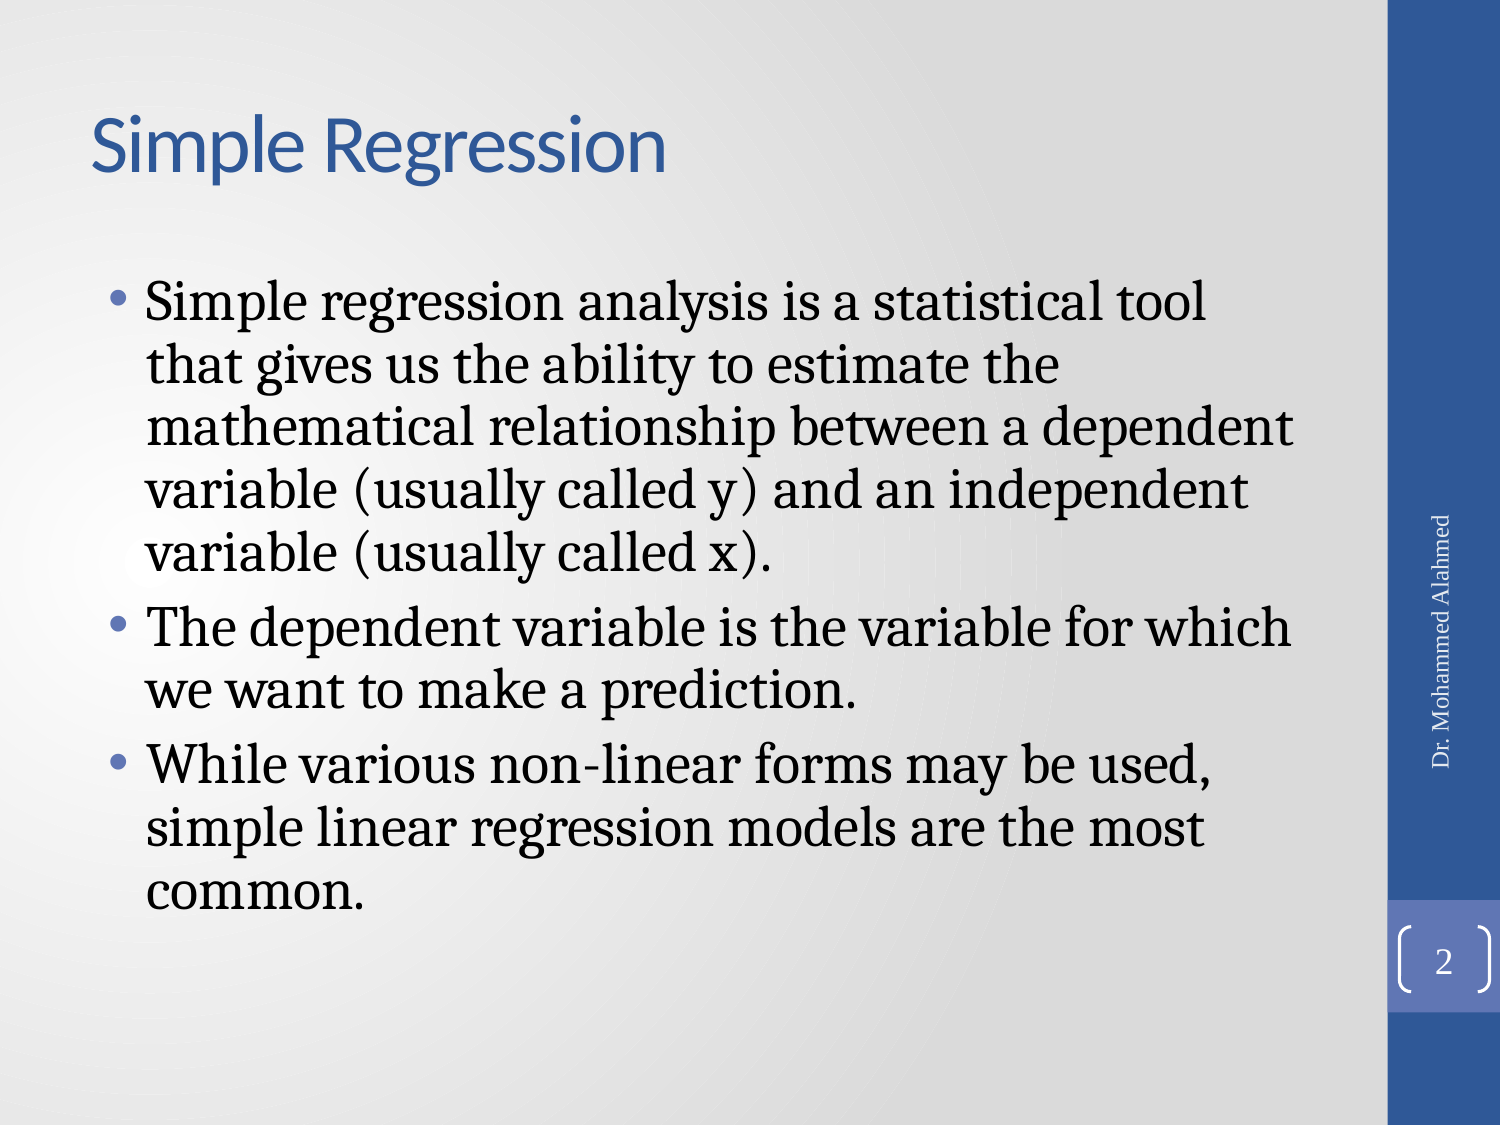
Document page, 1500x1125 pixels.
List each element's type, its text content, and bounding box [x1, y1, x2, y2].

slide_number 2 [1397, 925, 1492, 994]
title Simple Regression [75, 45, 1325, 233]
footer Dr. Mohammed Alahmed [1408, 500, 1469, 889]
list Simple regression analysis is a statistical tool that gives us the ability to estimate the mathematical relationship between a dependent variable (usually called y) and an independent variable (usually called x). The dependent variable is the variable for which we want to make a prediction. While various non-linear forms may be used, simple linear regression models are the most common. [75, 262, 1325, 1050]
